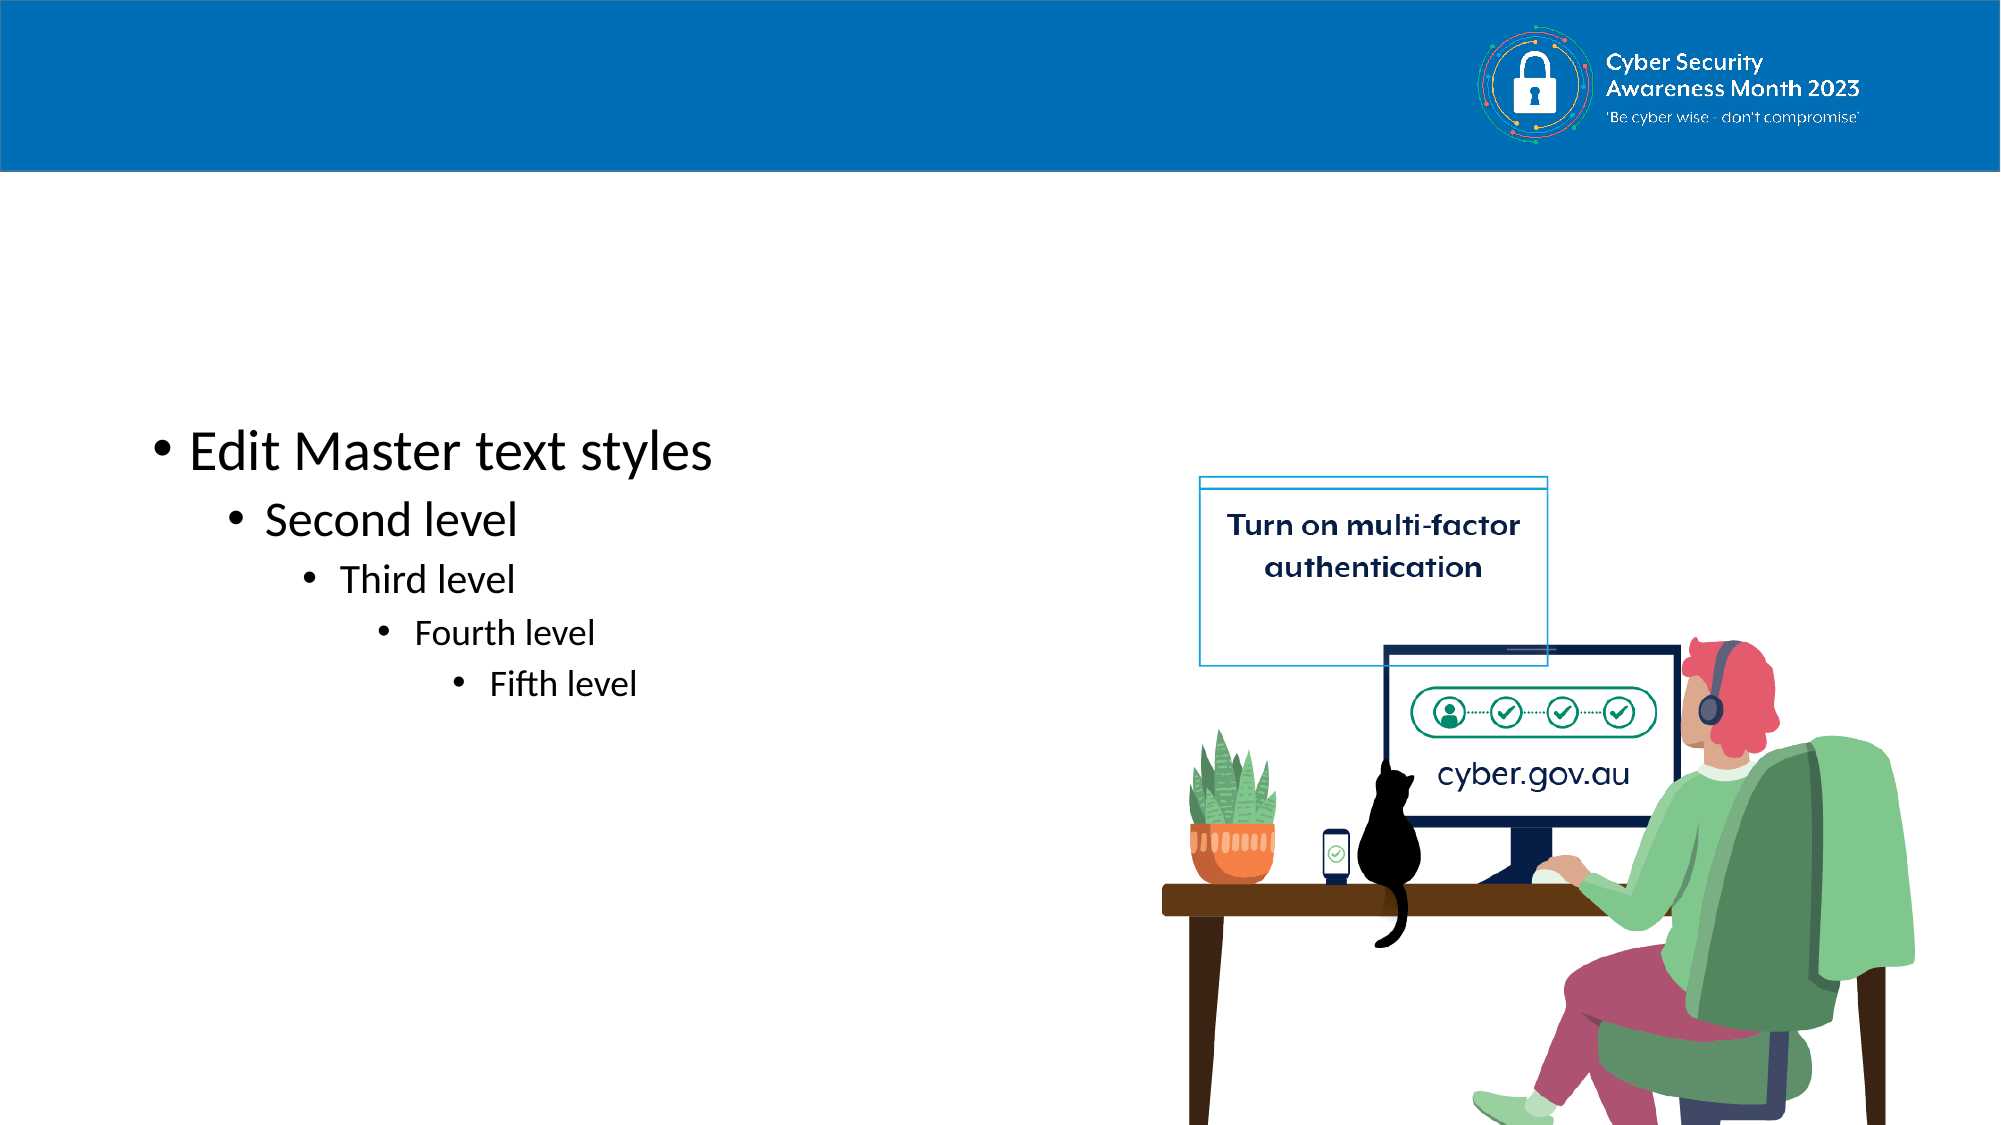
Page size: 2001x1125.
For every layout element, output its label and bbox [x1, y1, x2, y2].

picture [1427, 5, 1910, 166]
picture [1148, 459, 1924, 1125]
